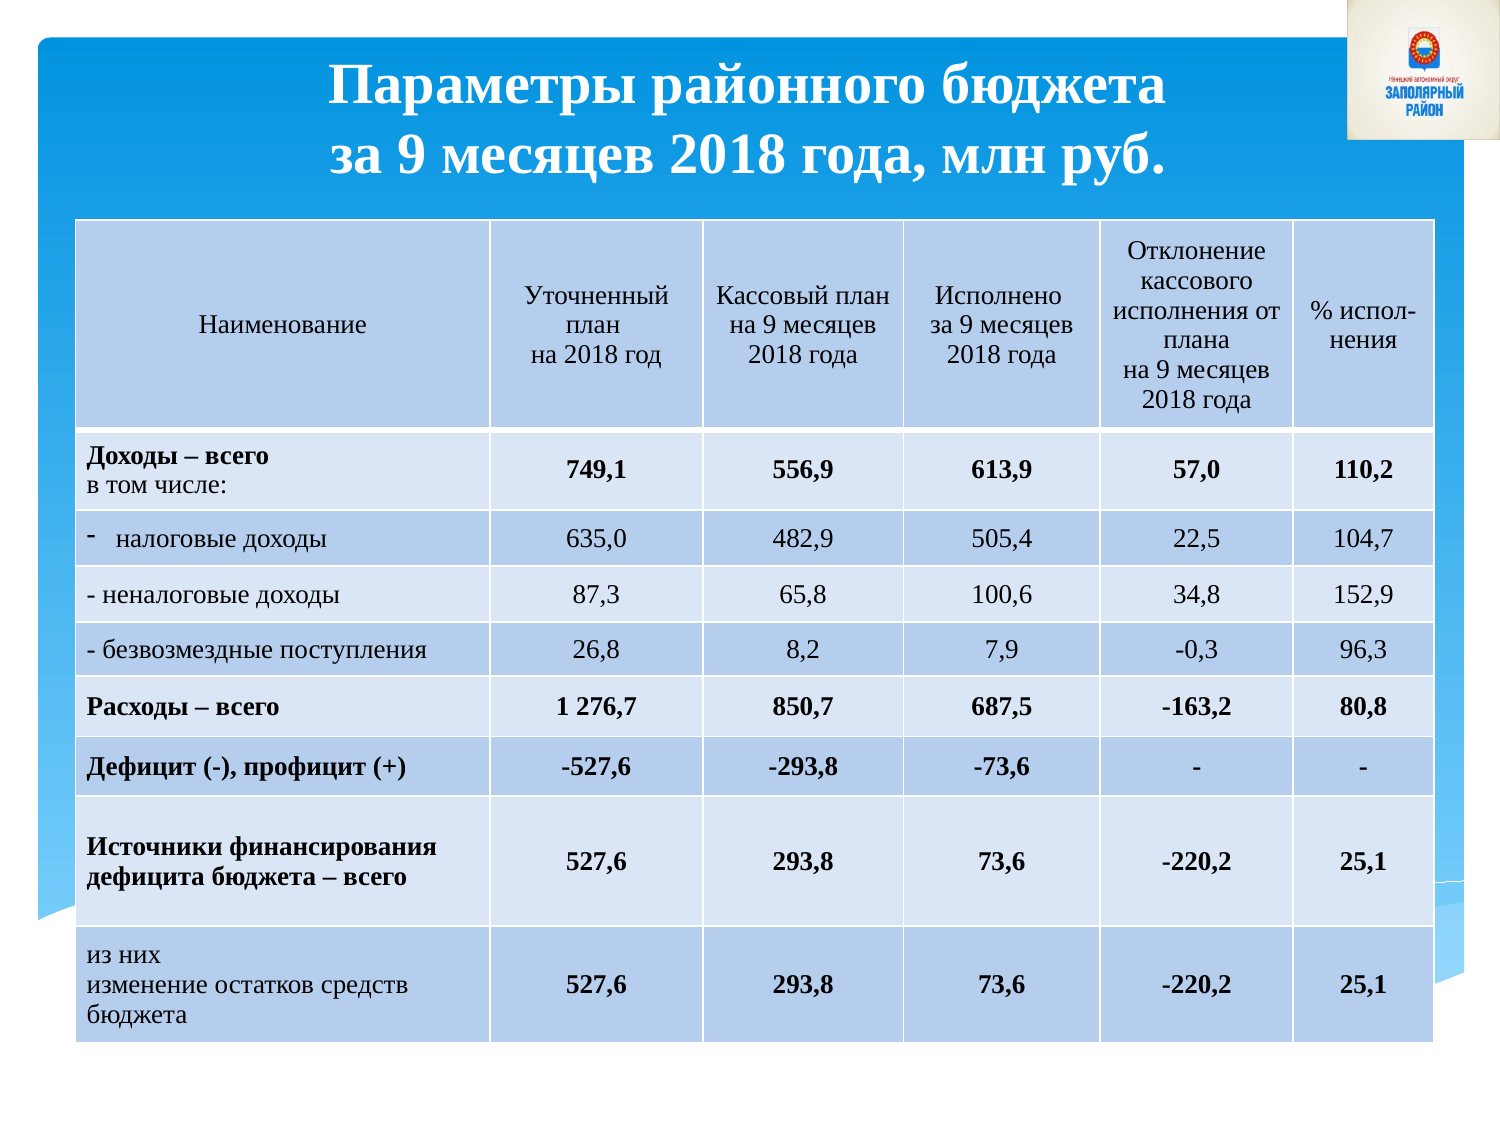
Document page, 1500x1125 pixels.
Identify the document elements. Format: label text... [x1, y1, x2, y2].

table_cell - [1101, 737, 1292, 795]
table_cell -527,6 [491, 737, 702, 795]
table_cell Расходы – всего [76, 677, 489, 736]
table_cell Доходы – всего в том числе: [76, 433, 489, 509]
table_cell 100,6 [904, 567, 1099, 621]
table_cell 293,8 [704, 797, 903, 925]
table_cell - безвозмездные поступления [76, 623, 489, 675]
picture [1347, 0, 1500, 140]
table_cell 8,2 [704, 623, 903, 675]
table_cell -0,3 [1101, 623, 1292, 675]
table_cell 96,3 [1294, 623, 1433, 675]
table_header Кассовый план на 9 месяцев 2018 года [704, 221, 903, 427]
table_cell 7,9 [904, 623, 1099, 675]
table_cell 635,0 [491, 511, 702, 565]
table_cell 57,0 [1101, 433, 1292, 509]
table_cell 73,6 [904, 797, 1099, 925]
table_cell налоговые доходы [76, 511, 489, 565]
table_header Отклонение кассового исполнения от плана на 9 месяцев 2018 года [1101, 221, 1292, 427]
table_cell -293,8 [704, 737, 903, 795]
table_cell 87,3 [491, 567, 702, 621]
table_cell -163,2 [1101, 677, 1292, 736]
table_cell 482,9 [704, 511, 903, 565]
table_cell 73,6 [904, 927, 1099, 1042]
table_cell 505,4 [904, 511, 1099, 565]
table_cell 556,9 [704, 433, 903, 509]
table_cell 26,8 [491, 623, 702, 675]
table_cell 65,8 [704, 567, 903, 621]
table_header Уточненный план на 2018 год [491, 221, 702, 427]
table_cell 687,5 [904, 677, 1099, 736]
text_box Параметры районного бюджета за 9 месяцев 2018 года, млн руб. [72, 37, 1424, 193]
table_cell Источники финансирования дефицита бюджета – всего [76, 797, 489, 925]
table_cell 110,2 [1294, 433, 1433, 509]
table_cell -73,6 [904, 737, 1099, 795]
table_cell -220,2 [1101, 797, 1292, 925]
table_cell из них изменение остатков средств бюджета [76, 927, 489, 1042]
table_header Наименование [76, 221, 489, 427]
table_cell 613,9 [904, 433, 1099, 509]
table_cell - [1294, 737, 1433, 795]
table_cell 1 276,7 [491, 677, 702, 736]
table_cell Дефицит (-), профицит (+) [76, 737, 489, 795]
table_cell -220,2 [1101, 927, 1292, 1042]
table_header % испол-нения [1294, 221, 1433, 427]
table_header Исполнено за 9 месяцев 2018 года [904, 221, 1099, 427]
table_cell 527,6 [491, 797, 702, 925]
table_cell 152,9 [1294, 567, 1433, 621]
table_cell 22,5 [1101, 511, 1292, 565]
table_cell 25,1 [1294, 927, 1433, 1042]
table_cell 25,1 [1294, 797, 1433, 925]
table_cell 749,1 [491, 433, 702, 509]
table_cell - неналоговые доходы [76, 567, 489, 621]
table_cell 104,7 [1294, 511, 1433, 565]
table_cell 34,8 [1101, 567, 1292, 621]
table_cell 850,7 [704, 677, 903, 736]
table_cell 80,8 [1294, 677, 1433, 736]
table_cell 293,8 [704, 927, 903, 1042]
table_cell 527,6 [491, 927, 702, 1042]
